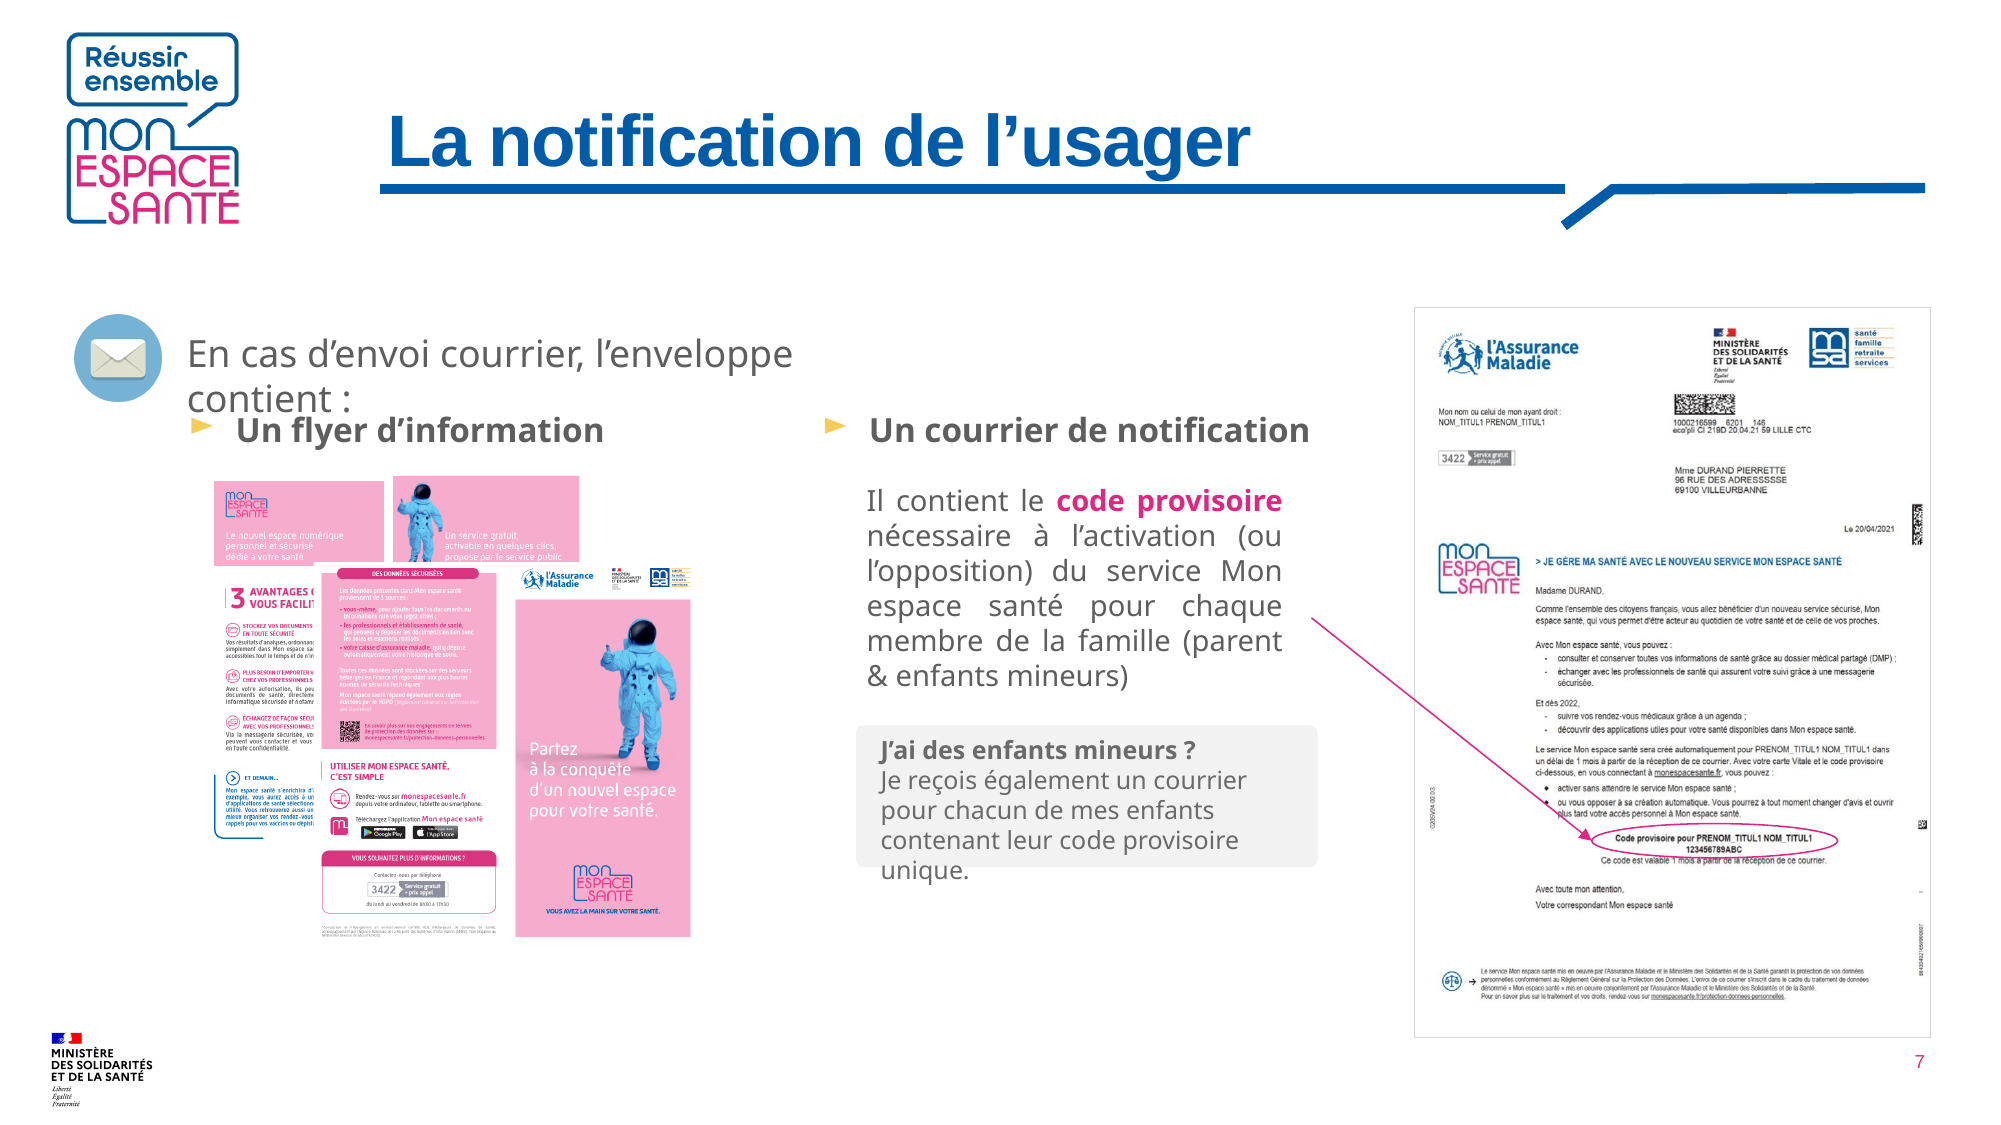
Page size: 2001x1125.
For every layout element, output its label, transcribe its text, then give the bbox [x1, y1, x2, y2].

text_box Un courrier de notification [807, 401, 1361, 457]
picture [209, 476, 701, 941]
text_box Il contient le code provisoire nécessaire à l’activation (ou l’opposition) du service Mon espace santé pour chaque membre de la famille (parent & enfants mineurs) [851, 475, 1298, 700]
picture [74, 314, 162, 403]
picture [36, 2, 269, 254]
picture [41, 1022, 163, 1117]
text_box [855, 725, 1318, 868]
title La notification de l’usager [378, 2, 1907, 190]
picture [1413, 307, 1931, 1038]
text_box En cas d’envoi courrier, l’enveloppe contient : [172, 322, 956, 428]
slide_number 6 [1905, 1040, 1958, 1081]
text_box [1311, 617, 1592, 841]
text_box Un flyer d’information [174, 401, 794, 457]
